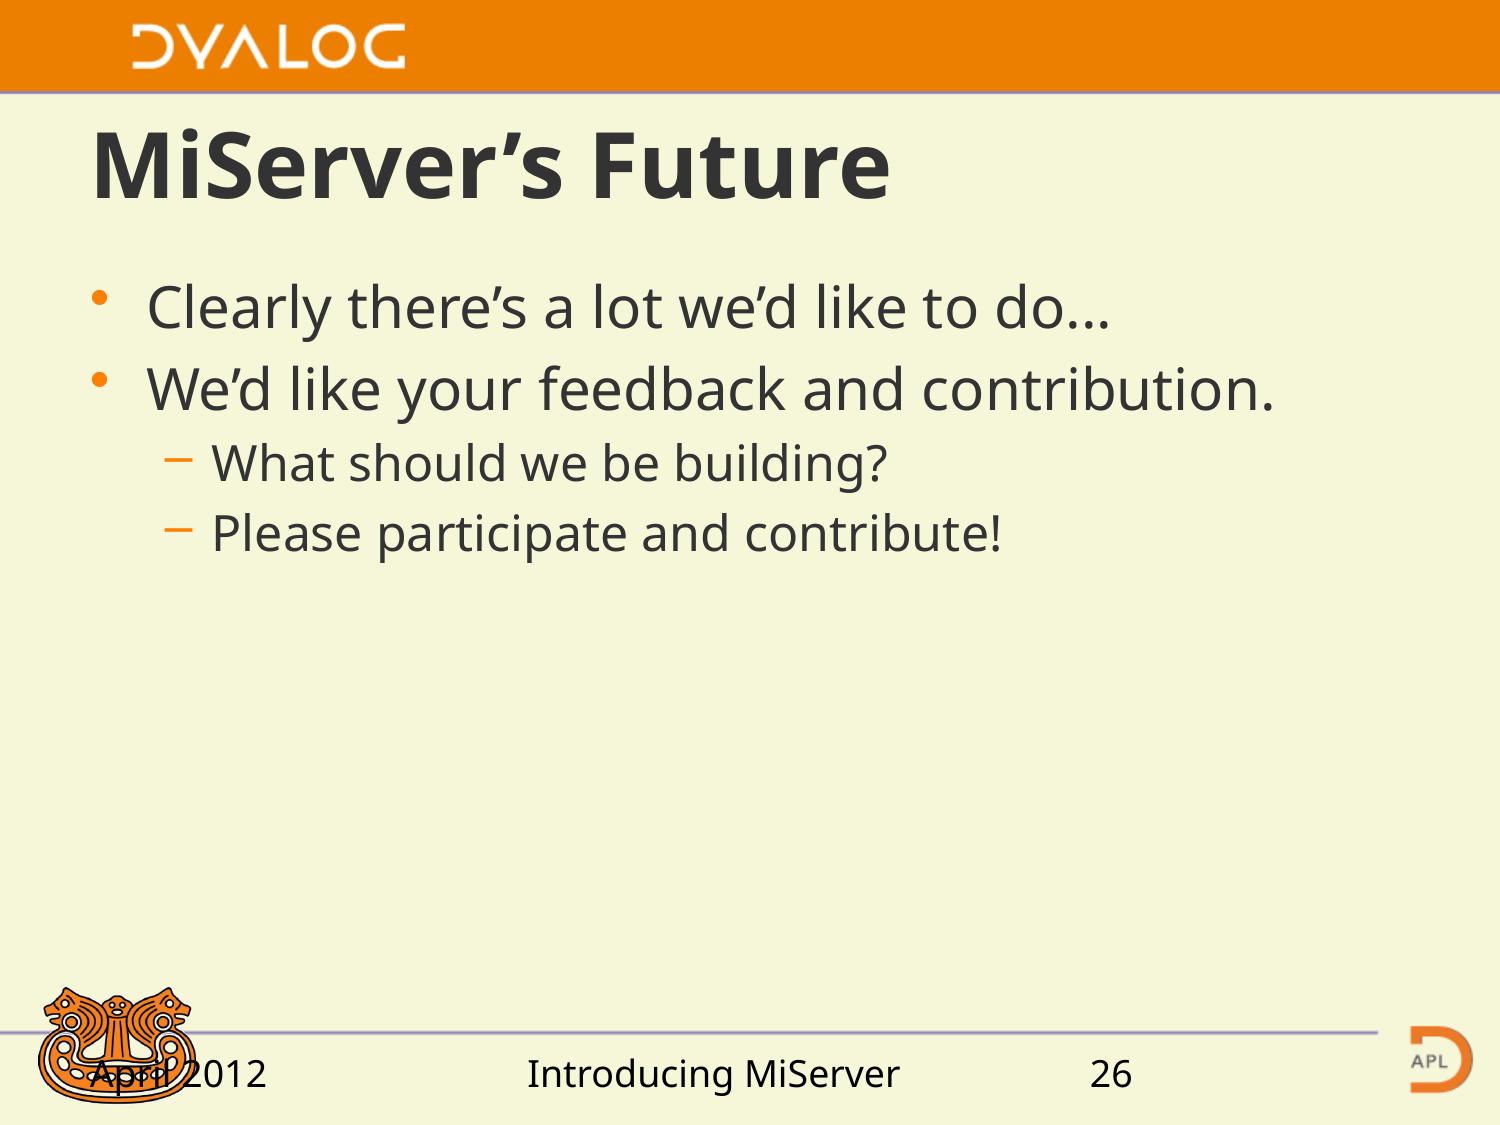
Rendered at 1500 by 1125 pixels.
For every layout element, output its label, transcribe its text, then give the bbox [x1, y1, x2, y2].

picture [0, 0, 1500, 1125]
title MiServer’s Future [75, 99, 1425, 233]
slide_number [75, 1042, 425, 1103]
footer Introducing MiServer [512, 1042, 988, 1103]
slide_number 26 [1074, 1042, 1425, 1103]
list Clearly there’s a lot we’d like to do... We’d like your feedback and contribution. What should we be building? Please participate and contribute! [75, 262, 1425, 1005]
